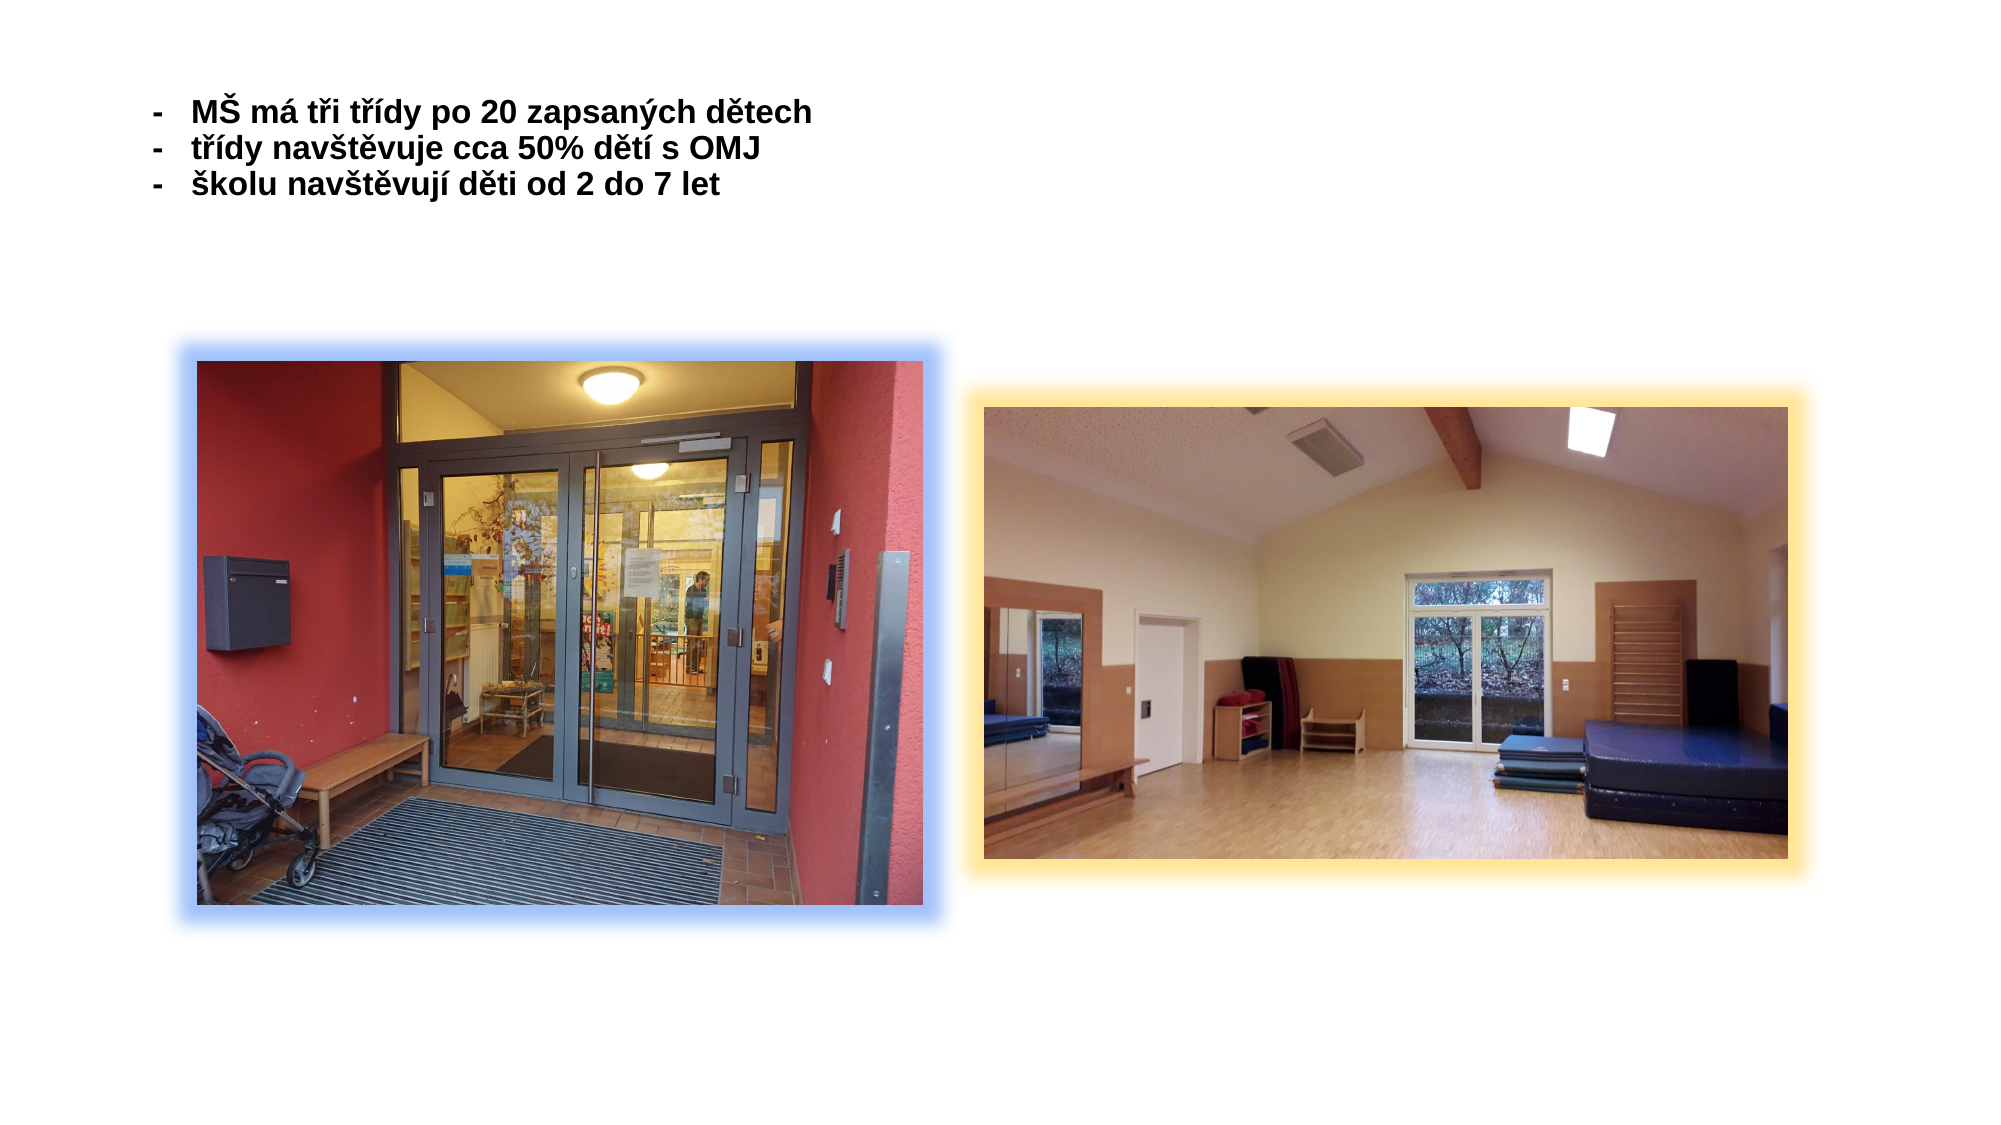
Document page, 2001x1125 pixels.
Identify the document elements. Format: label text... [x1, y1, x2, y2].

picture [984, 407, 1788, 860]
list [197, 361, 923, 905]
title - MŠ má tři třídy po 20 zapsaných dětech - třídy navštěvuje cca 50% dětí s OMJ - školu navštěvují děti od 2 do 7 let [137, 59, 1863, 278]
